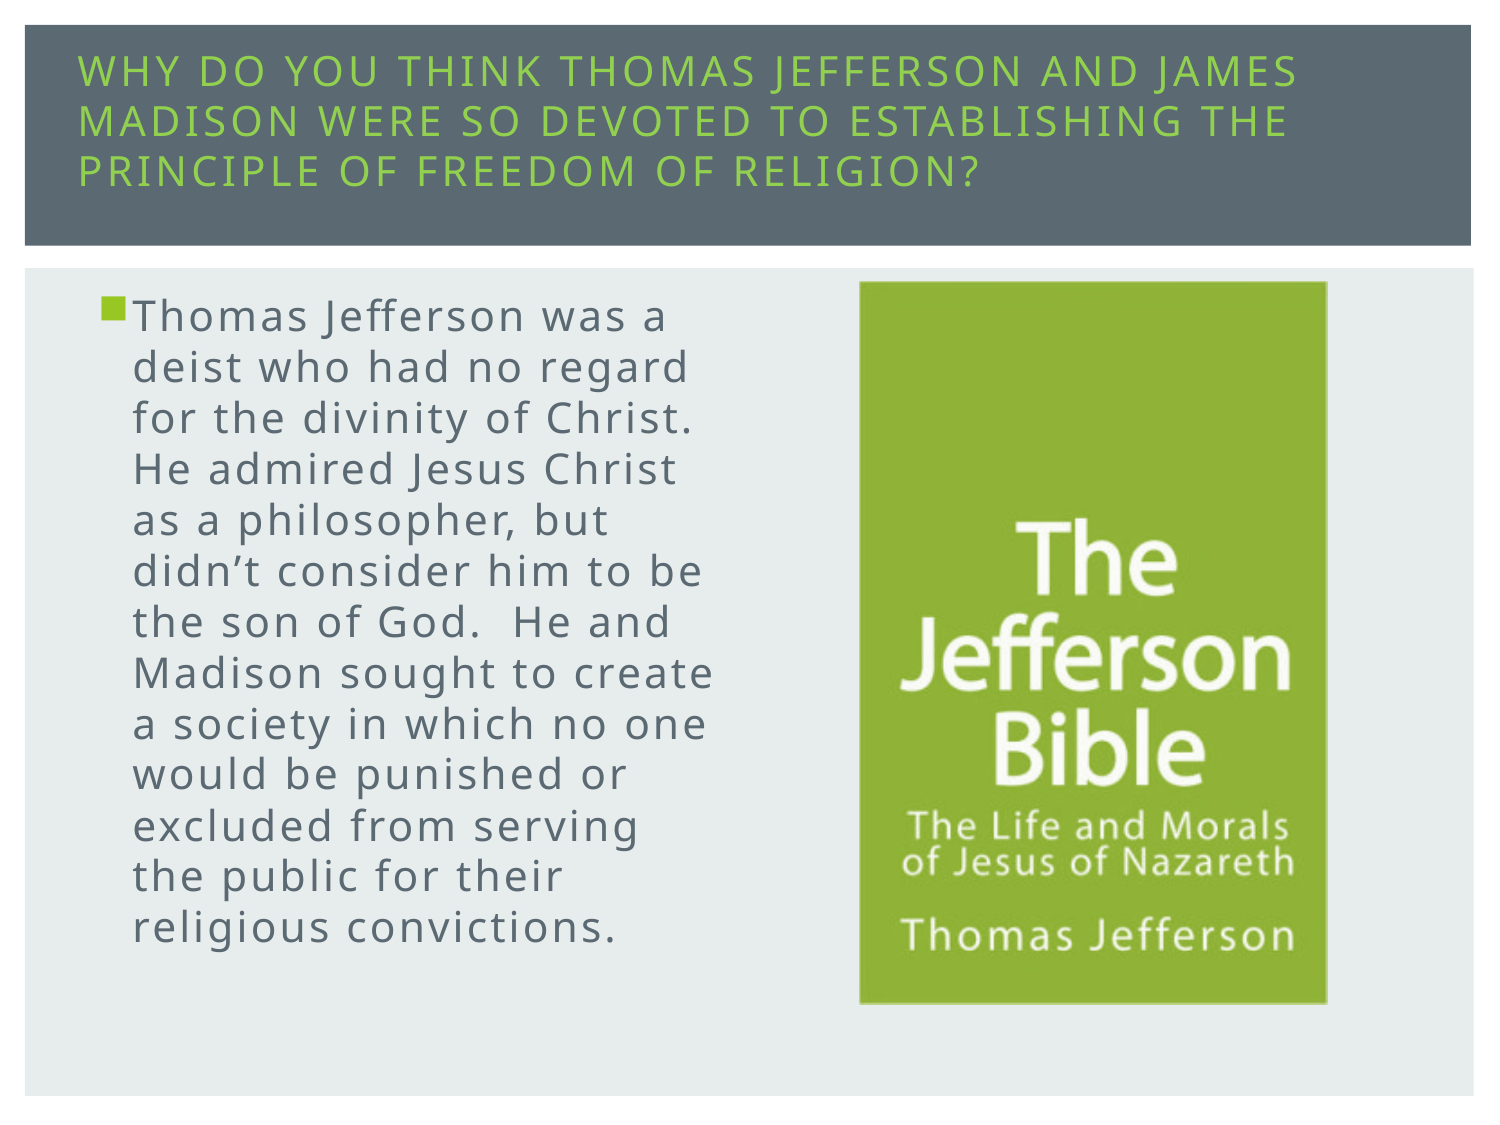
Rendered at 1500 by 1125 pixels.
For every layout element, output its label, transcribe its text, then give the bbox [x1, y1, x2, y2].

list Thomas Jefferson was a deist who had no regard for the divinity of Christ. He admired Jesus Christ as a philosopher, but didn’t consider him to be the son of God. He and Madison sought to create a society in which no one would be punished or excluded from serving the public for their religious convictions. [75, 281, 738, 1005]
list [859, 281, 1328, 1006]
title Why do you think Thomas Jefferson and James Madison were so devoted to establishing the principle of freedom of religion? [62, 58, 1438, 232]
